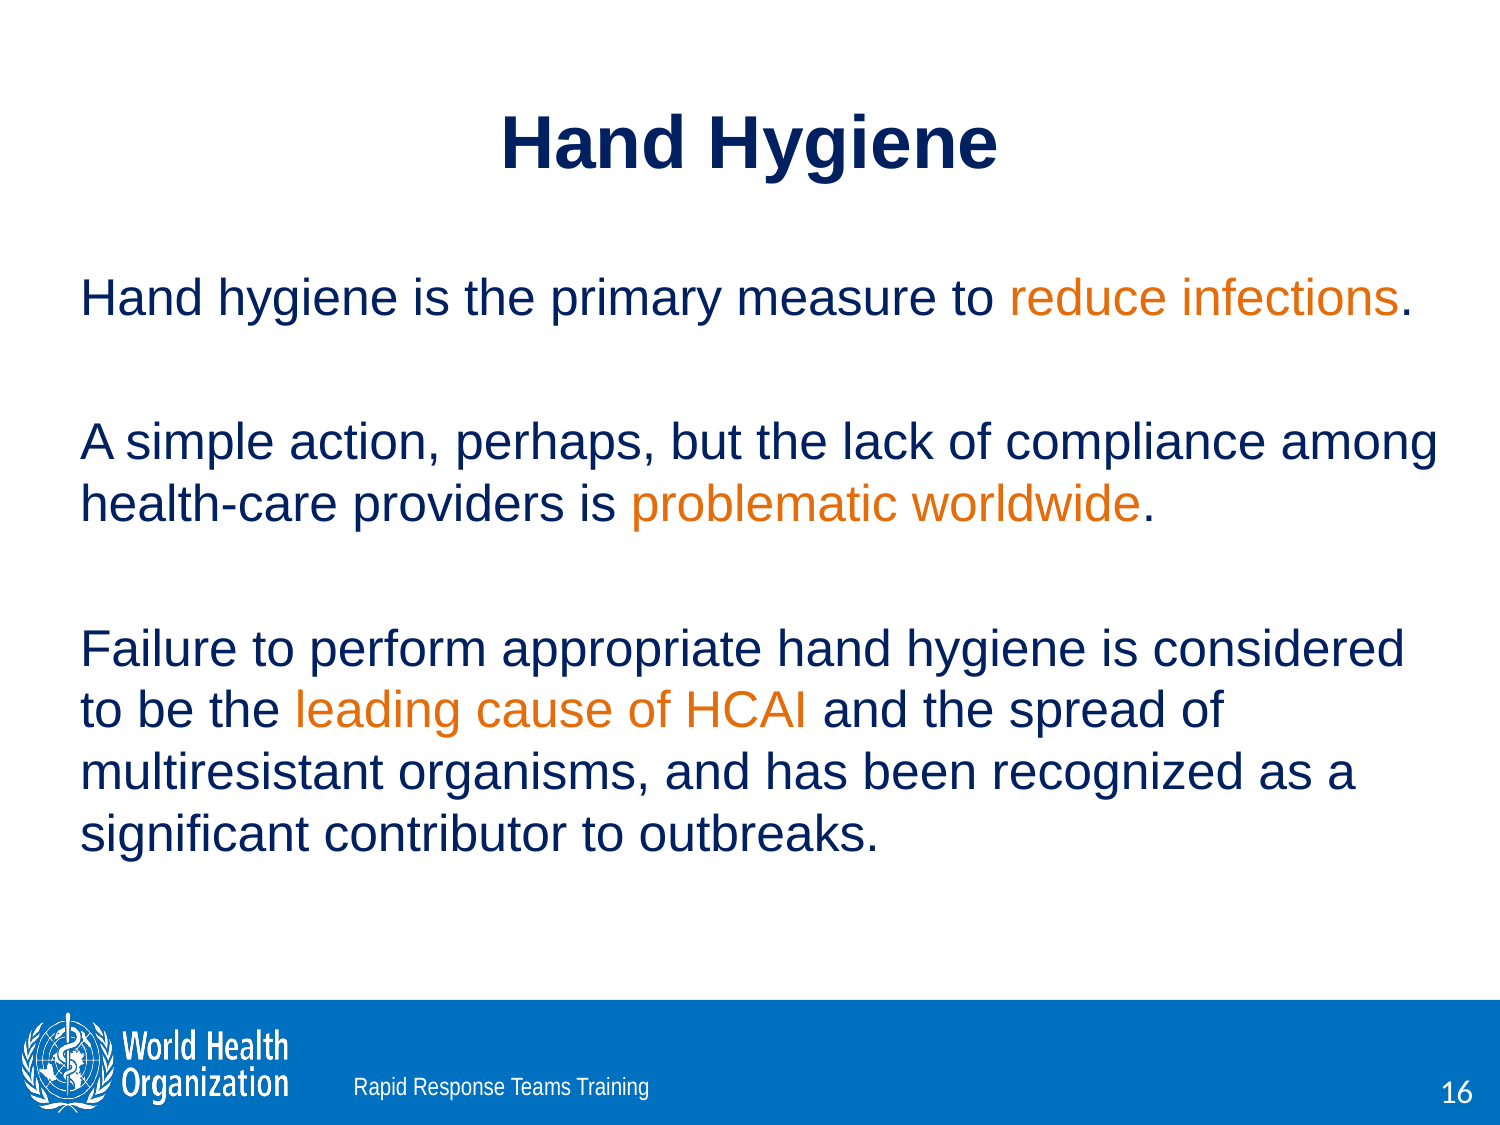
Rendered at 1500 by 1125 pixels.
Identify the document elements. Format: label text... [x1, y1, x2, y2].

list Hand hygiene is the primary measure to reduce infections. A simple action, perhaps, but the lack of compliance among health-care providers is problematic worldwide. Failure to perform appropriate hand hygiene is considered to be the leading cause of HCAI and the spread of multiresistant organisms, and has been recognized as a significant contributor to outbreaks. [64, 256, 1465, 882]
title Hand Hygiene [75, 45, 1425, 233]
picture [21, 1012, 288, 1113]
